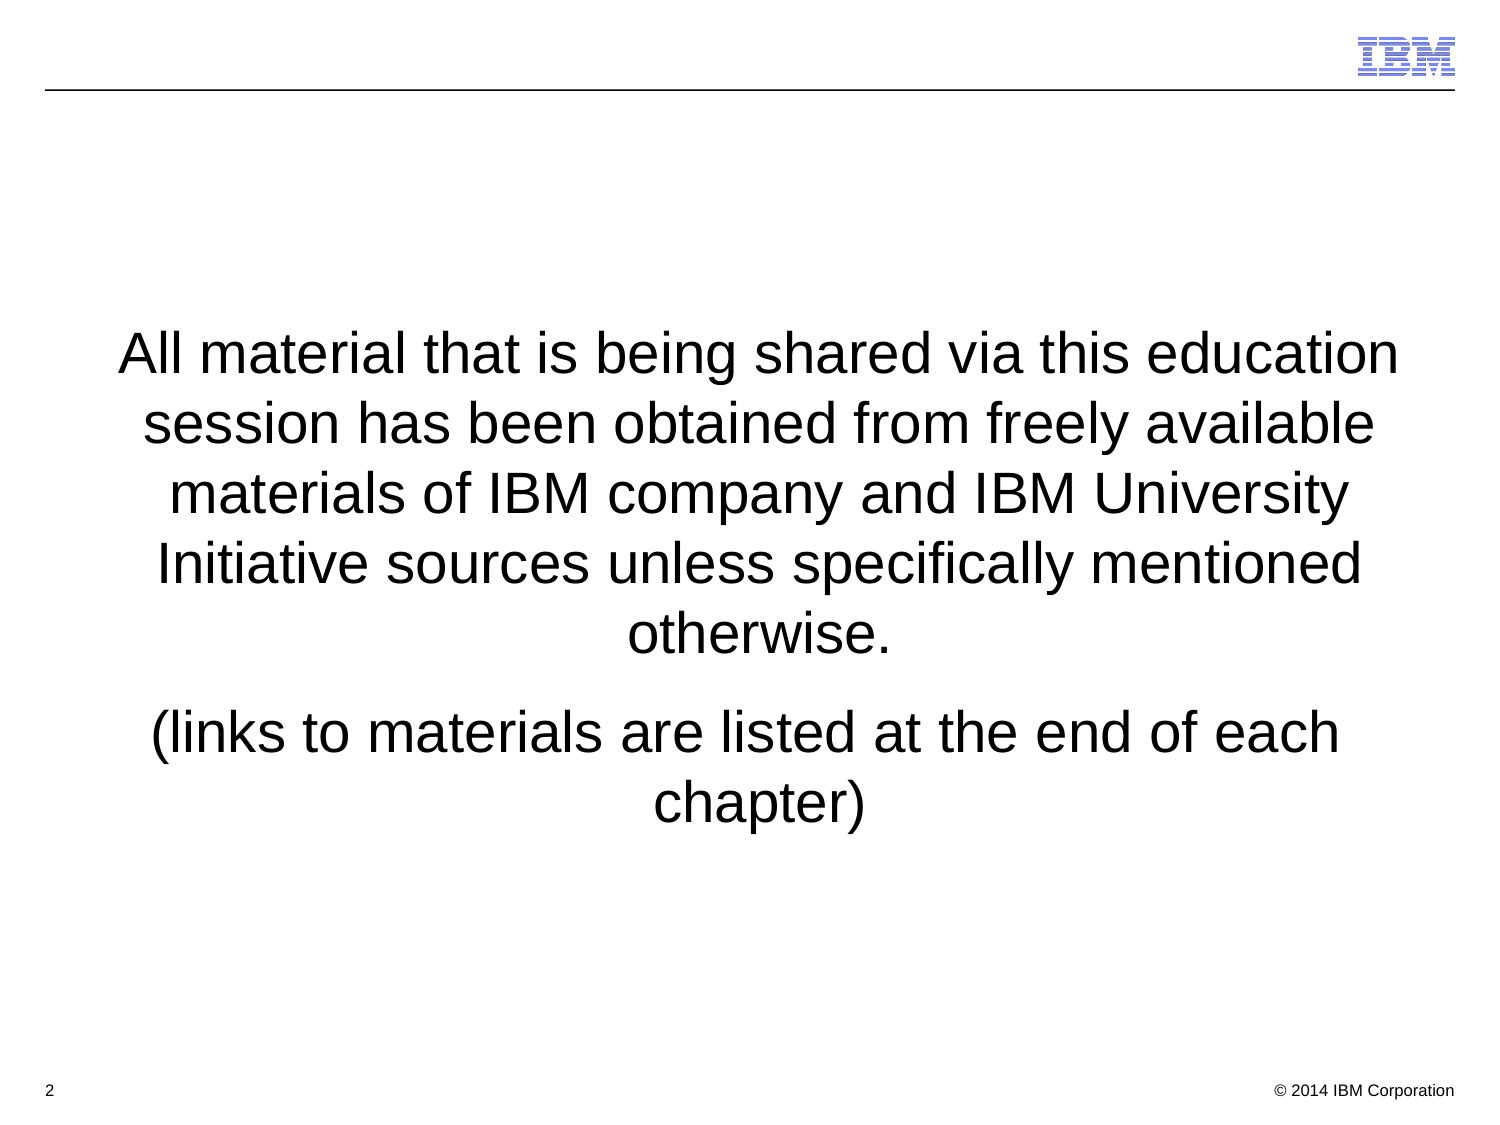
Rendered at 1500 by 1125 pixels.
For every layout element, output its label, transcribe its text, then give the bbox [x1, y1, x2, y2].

slide_number 2 [29, 1072, 91, 1103]
list All material that is being shared via this education session has been obtained from freely available materials of IBM company and IBM University Initiative sources unless specifically mentioned otherwise. (links to materials are listed at the end of each chapter) [29, 307, 1463, 1043]
picture [1358, 37, 1455, 76]
